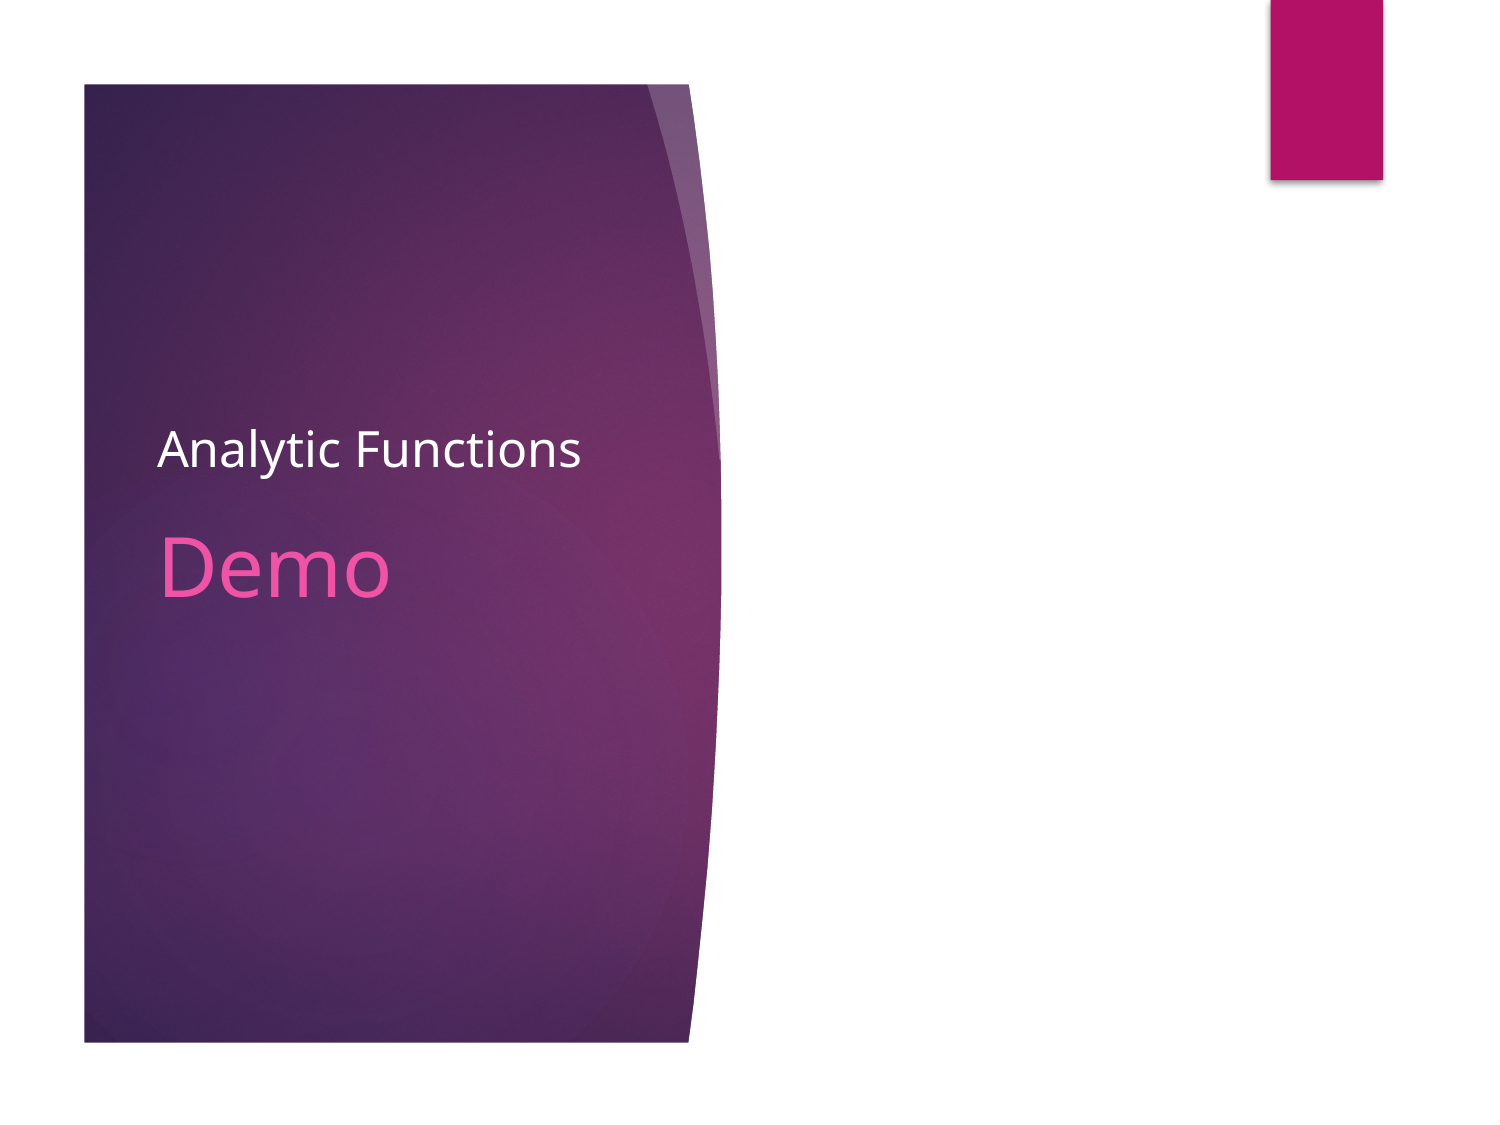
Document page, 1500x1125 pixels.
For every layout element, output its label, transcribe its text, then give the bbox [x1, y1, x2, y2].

slide_number [1259, 48, 1390, 175]
list Demo [142, 506, 633, 909]
title Analytic Functions [142, 226, 633, 485]
